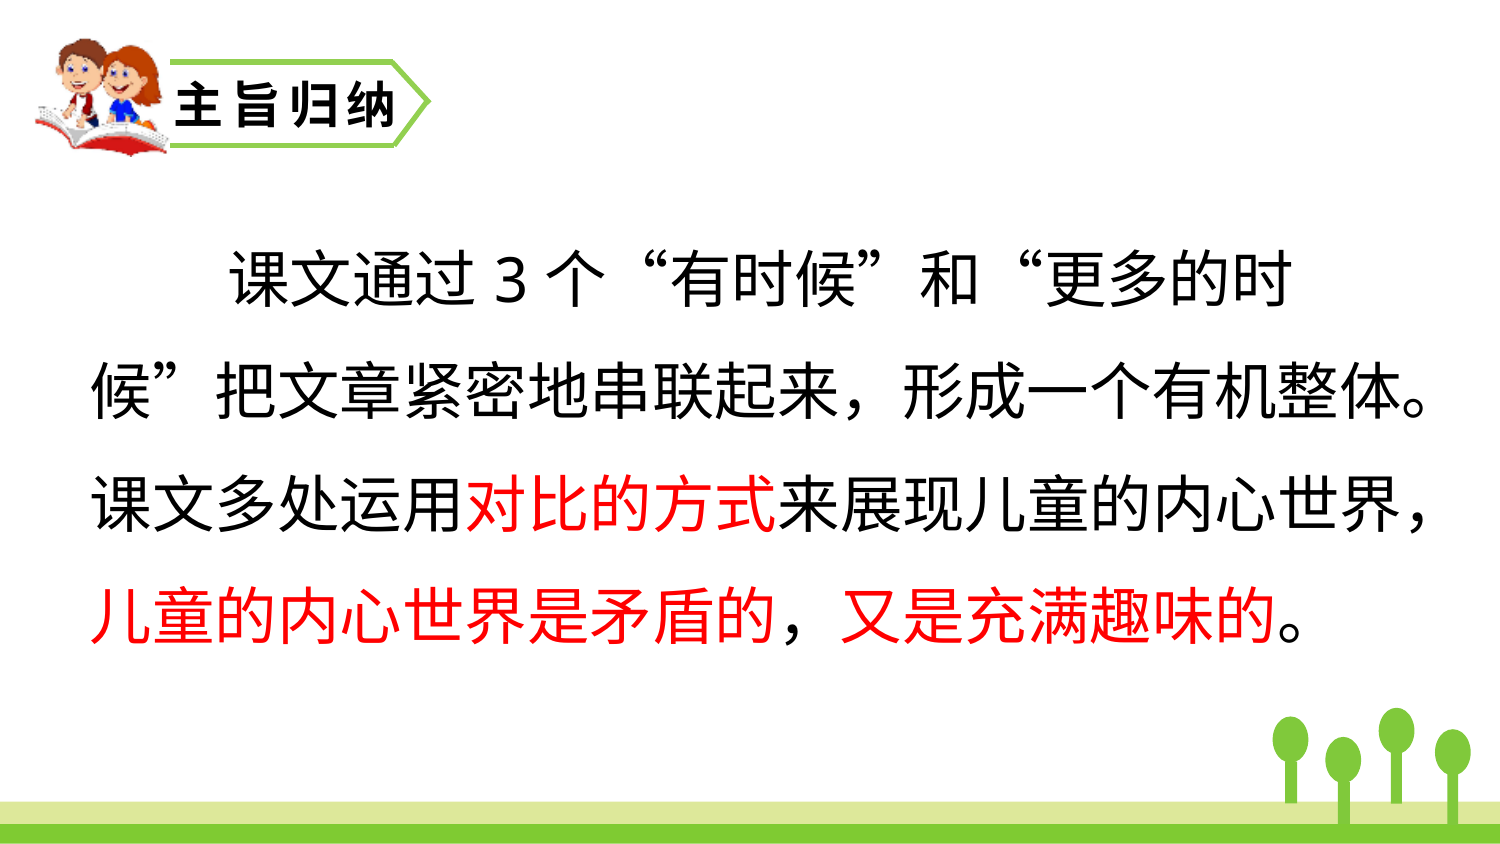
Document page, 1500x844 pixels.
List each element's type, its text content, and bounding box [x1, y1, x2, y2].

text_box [0, 707, 1500, 844]
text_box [34, 35, 436, 157]
text_box 课文通过3个“有时候”和“更多的时候”把文章紧密地串联起来，形成一个有机整体。课文多处运用对比的方式来展现儿童的内心世界，儿童的内心世界是矛盾的，又是充满趣味的。 [78, 196, 1422, 658]
